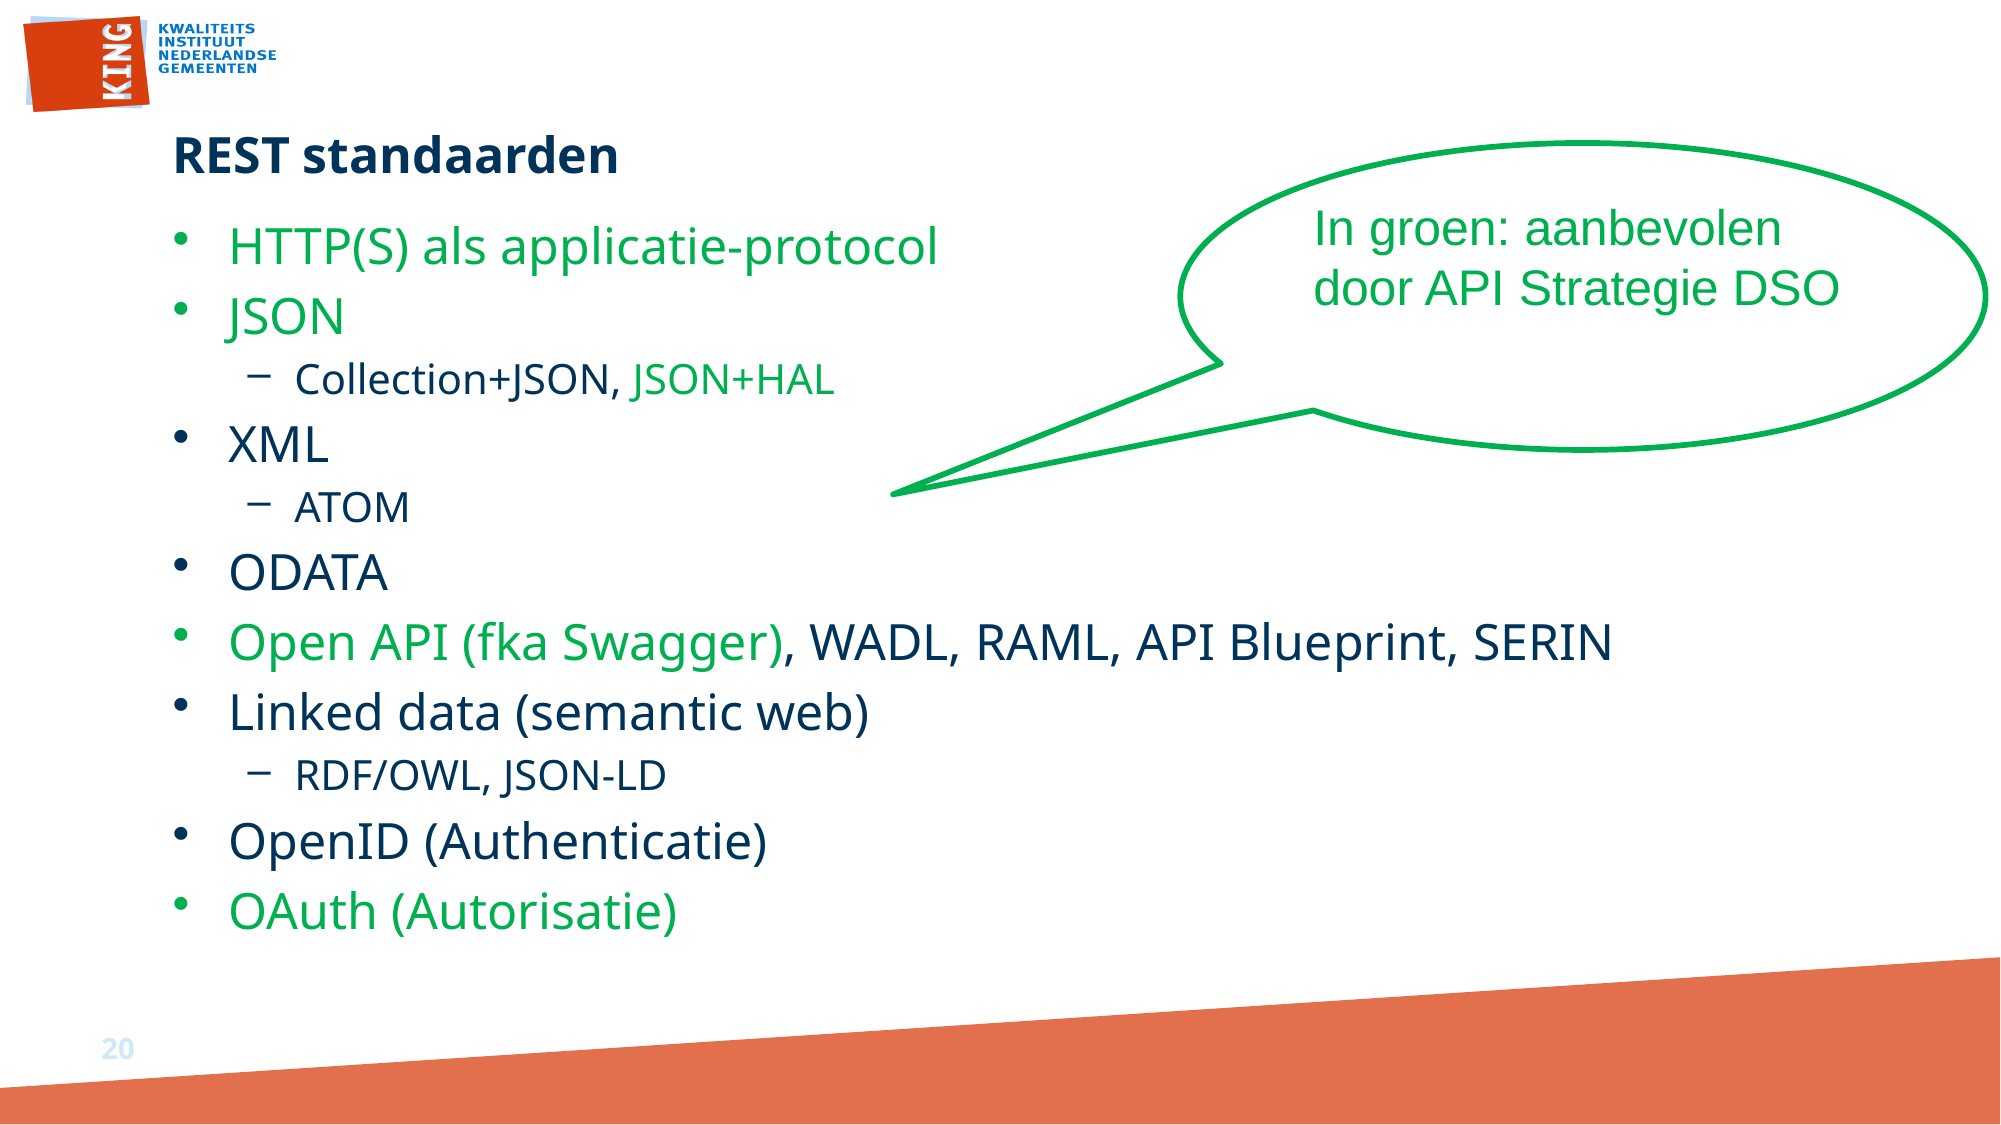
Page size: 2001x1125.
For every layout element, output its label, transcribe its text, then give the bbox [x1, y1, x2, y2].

picture [23, 16, 276, 112]
title REST standaarden [157, 88, 1843, 206]
text_box In groen: aanbevolen door API Strategie DSO [893, 142, 1986, 495]
slide_number 20 [86, 1023, 229, 1071]
list HTTP(S) als applicatie-protocol JSON Collection+JSON, JSON+HAL XML ATOM ODATA Open API (fka Swagger), WADL, RAML, API Blueprint, SERIN Linked data (semantic web) RDF/OWL, JSON-LD OpenID (Authenticatie) OAuth (Autorisatie) [157, 206, 1843, 963]
